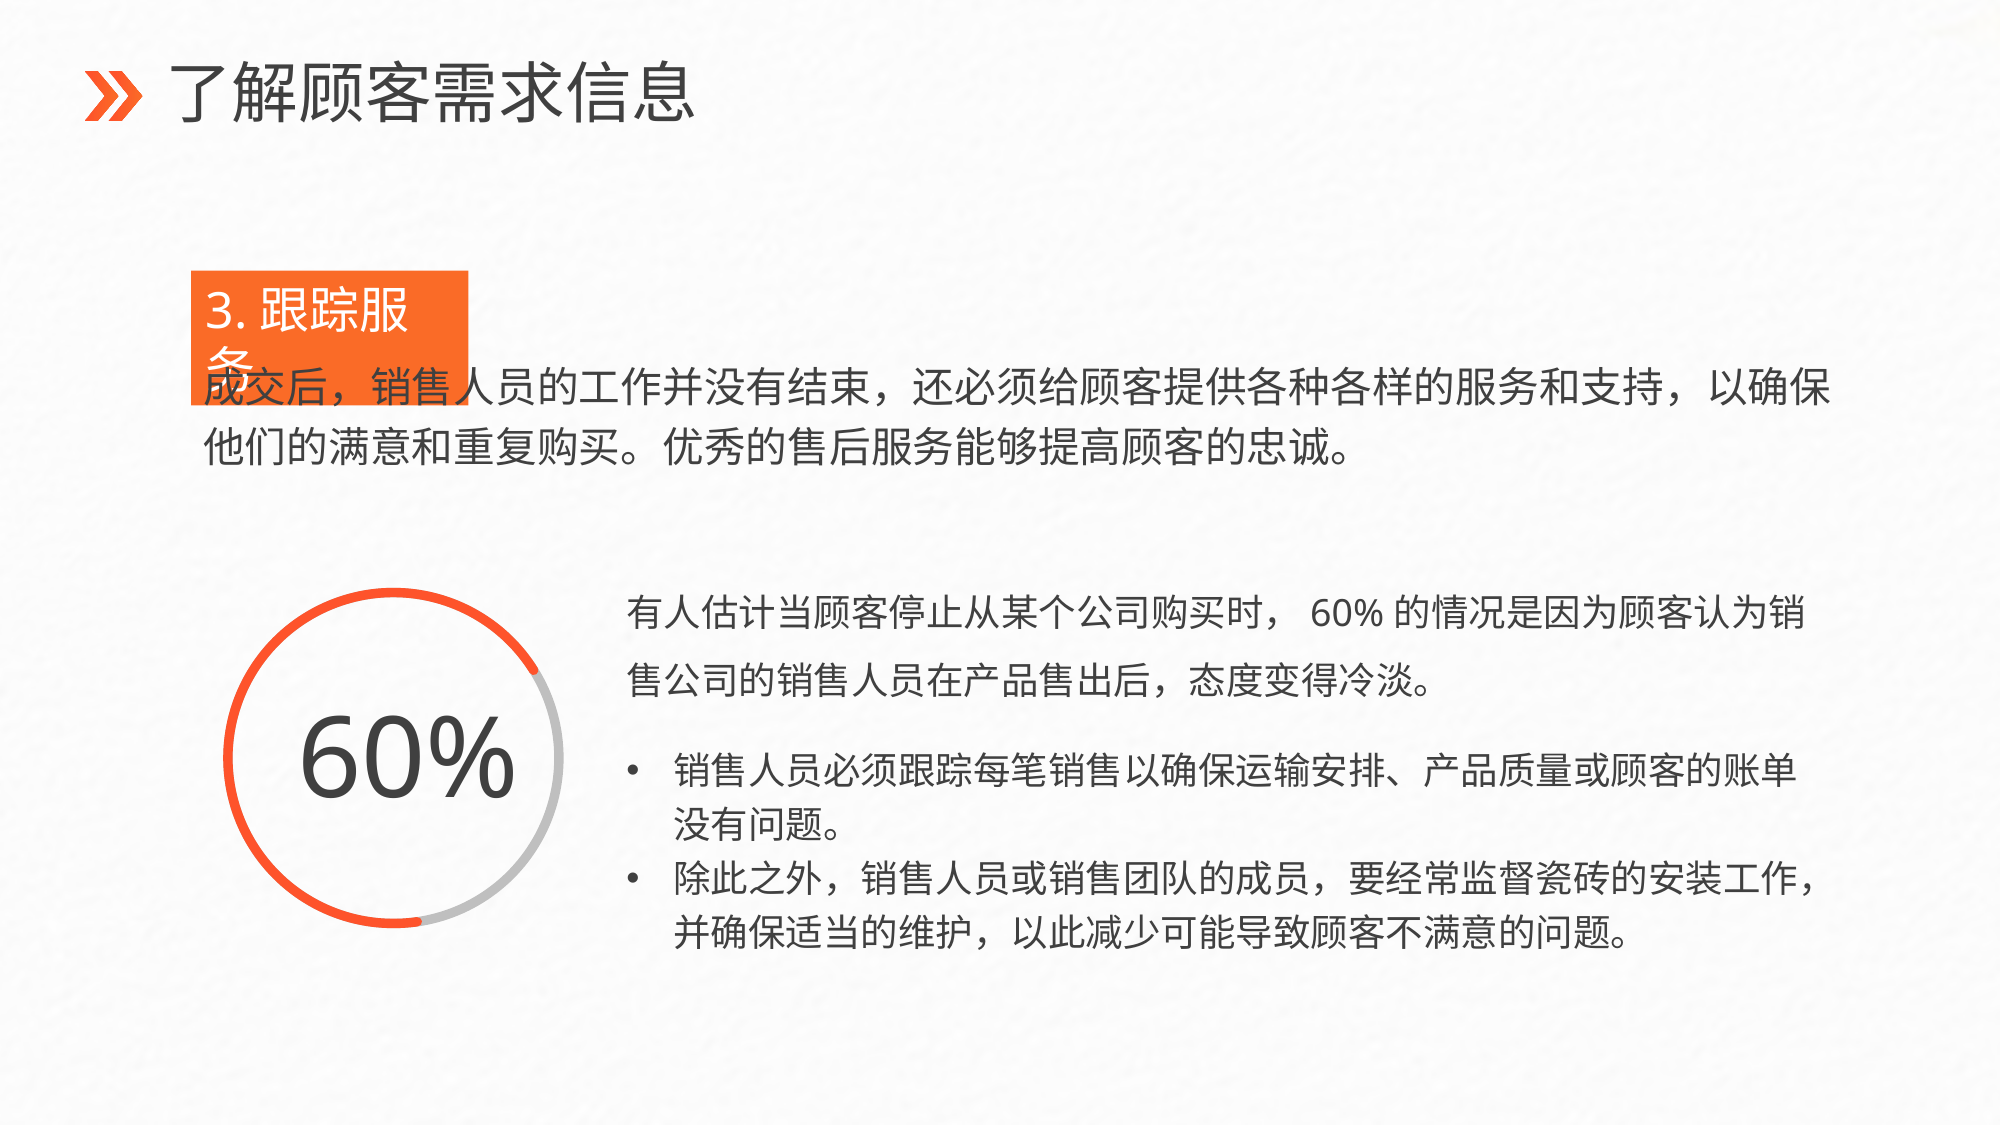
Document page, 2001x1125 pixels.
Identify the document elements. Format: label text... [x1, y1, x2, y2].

text_box 成交后，销售人员的工作并没有结束，还必须给顾客提供各种各样的服务和支持，以确保他们的满意和重复购买。优秀的售后服务能够提高顾客的忠诚。 [188, 343, 1853, 479]
text_box 销售人员必须跟踪每笔销售以确保运输安排、产品质量或顾客的账单没有问题。 除此之外，销售人员或销售团队的成员，要经常监督瓷砖的安装工作，并确保适当的维护，以此减少可能导致顾客不满意的问题。 [611, 730, 1834, 962]
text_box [84, 71, 143, 121]
text_box 有人估计当顾客停止从某个公司购买时，60%的情况是因为顾客认为销售公司的销售人员在产品售出后，态度变得冷淡。 [611, 559, 1853, 710]
text_box 3.跟踪服务 [191, 270, 469, 343]
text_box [227, 592, 559, 924]
text_box 了解顾客需求信息 [150, 43, 714, 139]
